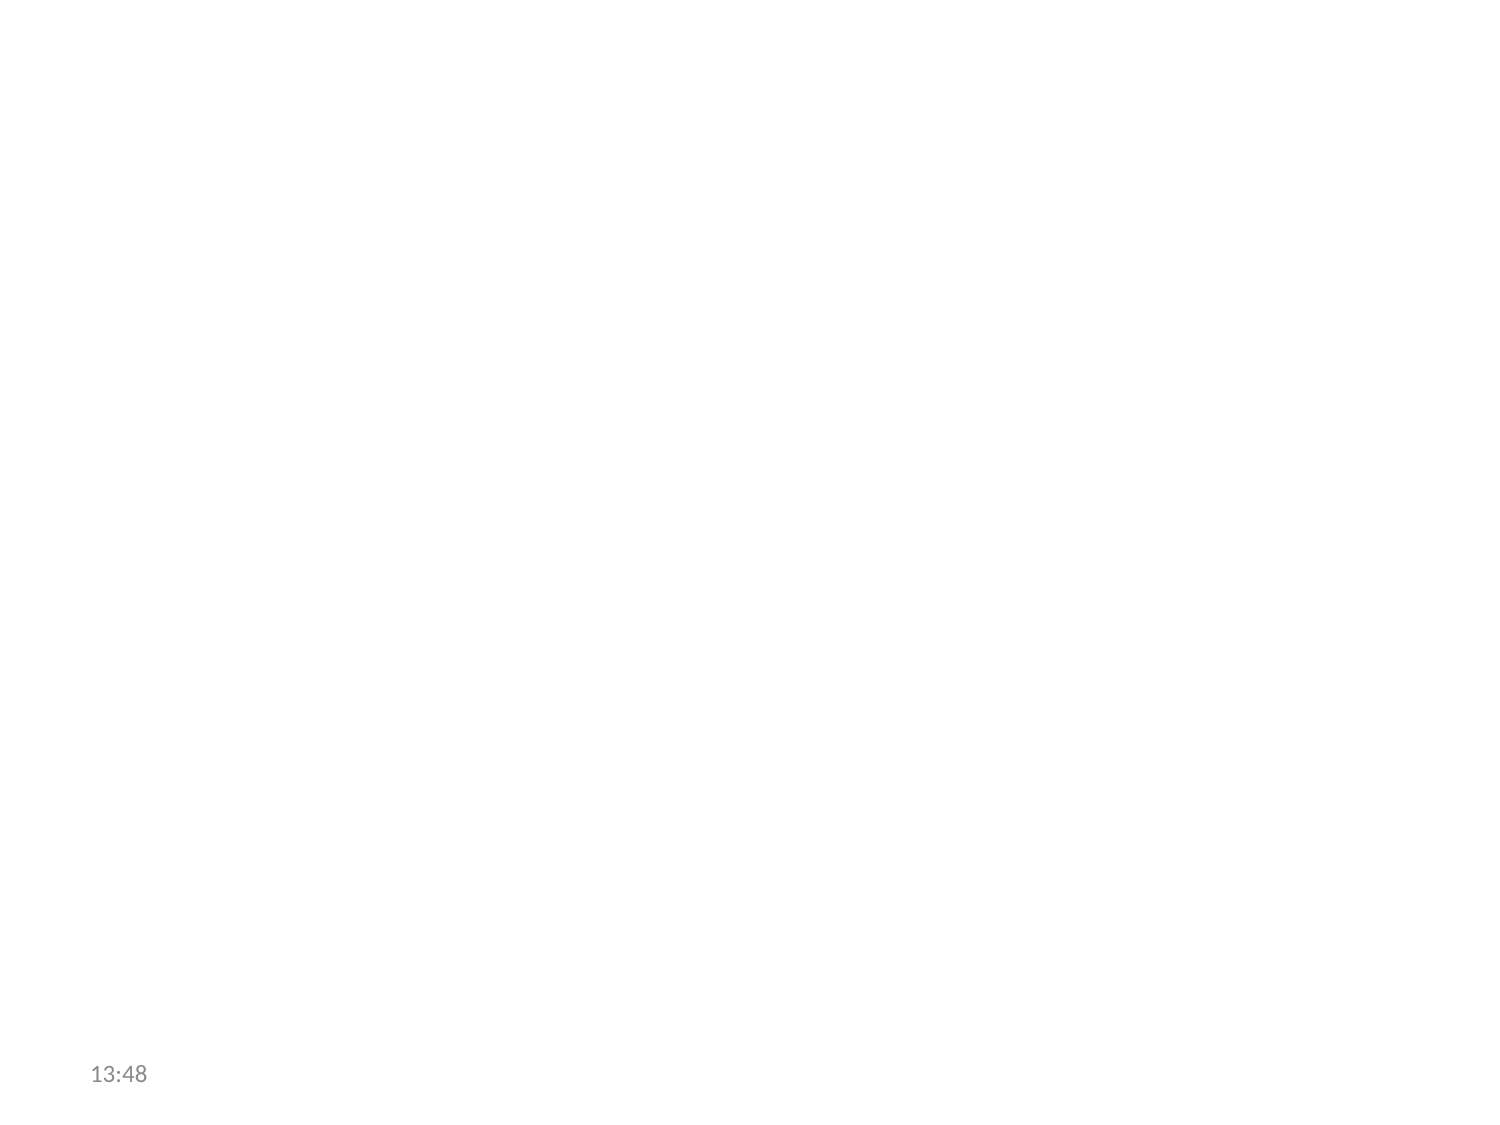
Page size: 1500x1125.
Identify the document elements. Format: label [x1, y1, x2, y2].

slide_number [75, 1042, 425, 1103]
